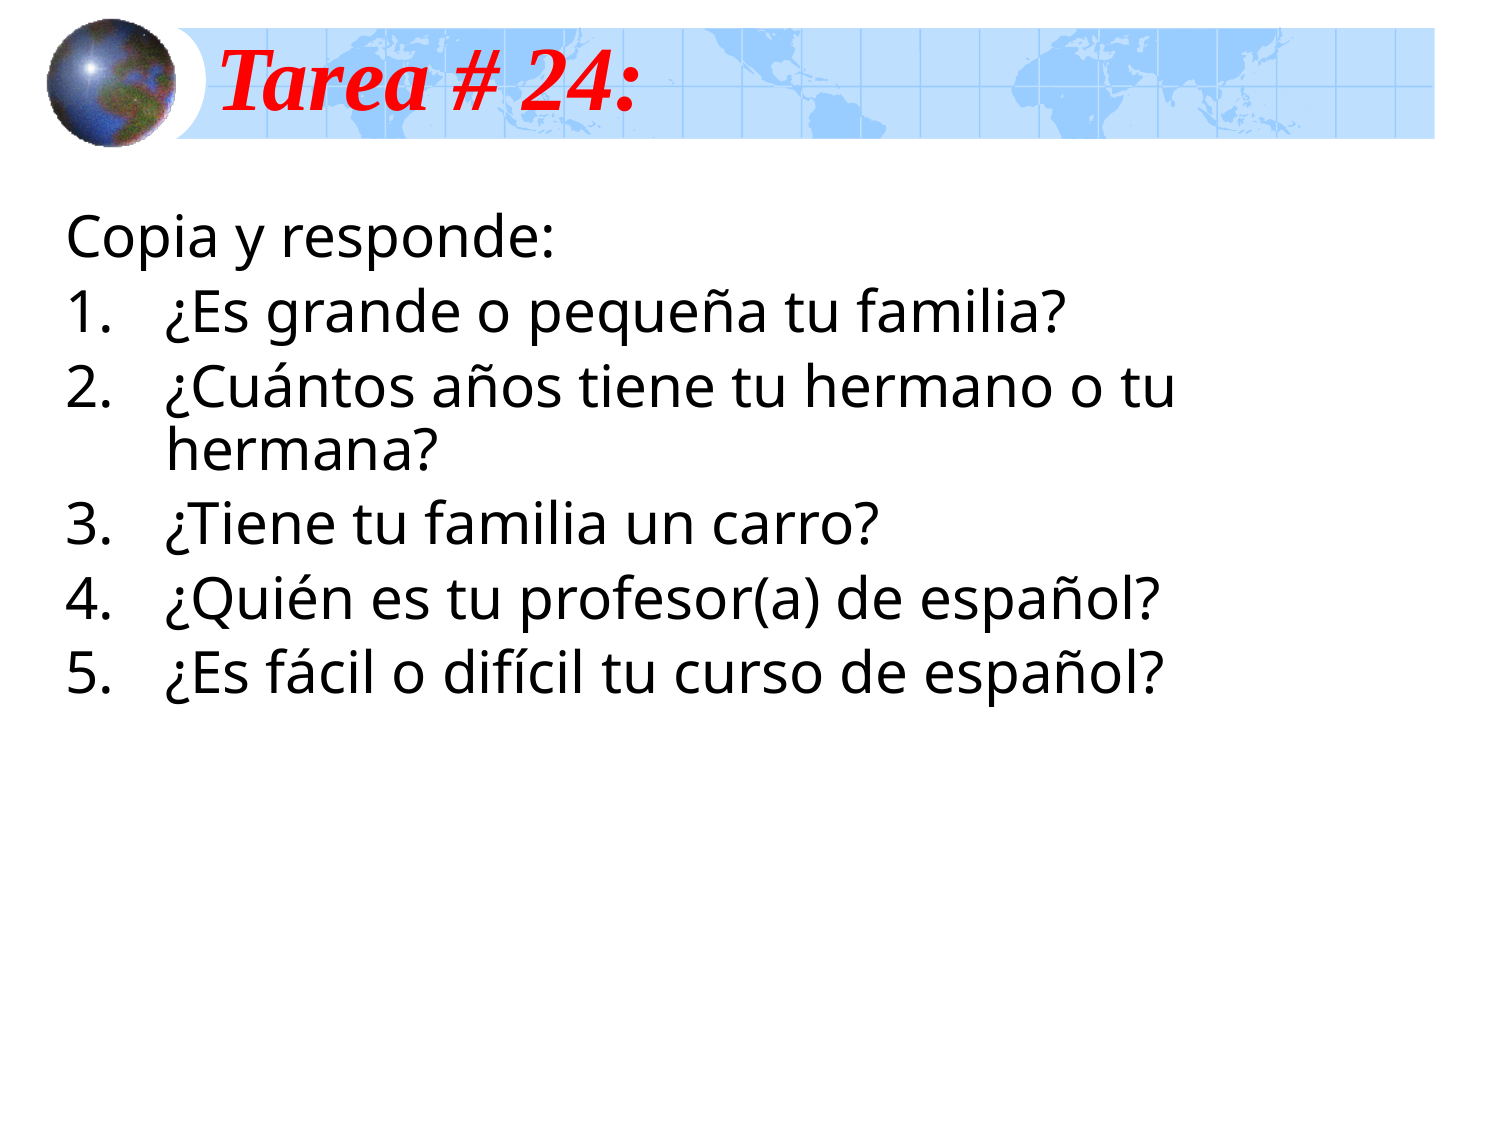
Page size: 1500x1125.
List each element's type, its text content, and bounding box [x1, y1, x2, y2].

title Tarea # 24: [200, 0, 1475, 175]
list Copia y responde: ¿Es grande o pequeña tu familia? ¿Cuántos años tiene tu hermano o tu hermana? ¿Tiene tu familia un carro? ¿Quién es tu profesor(a) de español? ¿Es fácil o difícil tu curso de español? [50, 200, 1450, 950]
picture [42, 14, 190, 151]
